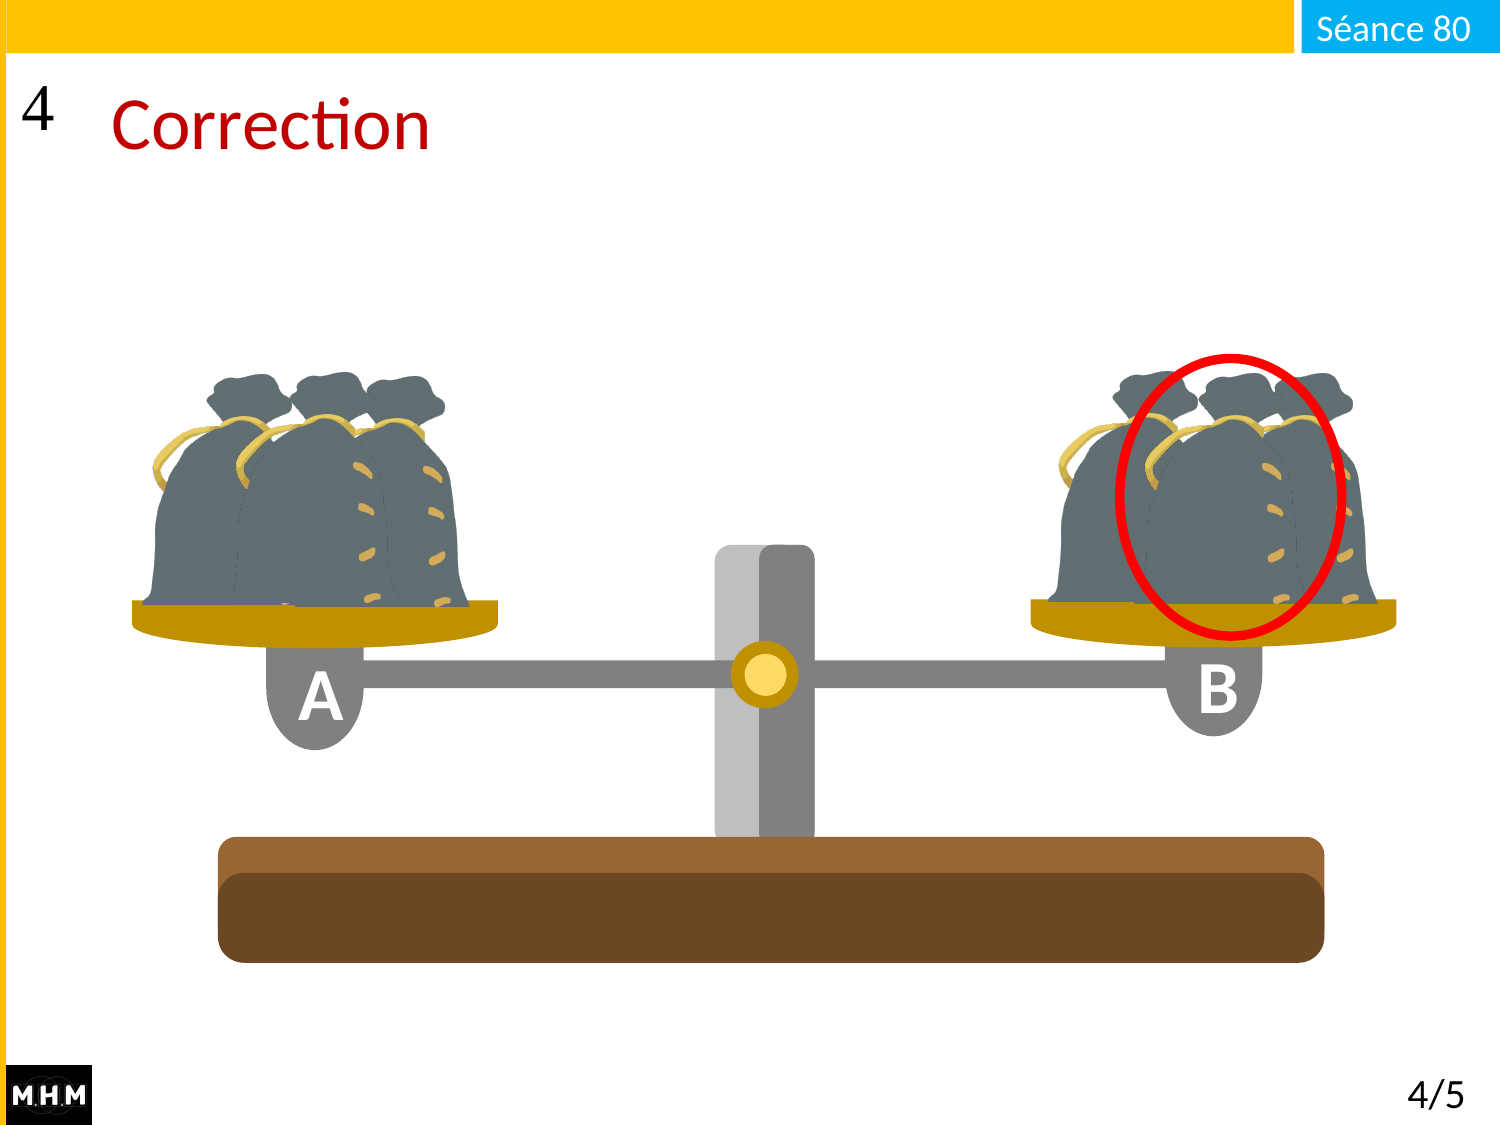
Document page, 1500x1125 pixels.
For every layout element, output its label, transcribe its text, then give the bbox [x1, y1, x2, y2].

text_box [216, 835, 1326, 896]
picture [103, 372, 520, 607]
text_box [1029, 602, 1398, 649]
text_box [1182, 357, 1283, 373]
text_box [216, 871, 1326, 964]
text_box [743, 652, 788, 697]
text_box [713, 543, 770, 659]
text_box [1158, 604, 1304, 638]
text_box [265, 649, 365, 752]
text_box [131, 605, 499, 650]
text_box [797, 659, 1165, 690]
text_box B [1182, 651, 1247, 716]
picture [1009, 371, 1428, 604]
text_box [758, 690, 816, 835]
text_box [713, 690, 758, 835]
text_box [758, 543, 816, 659]
list 4/5 [1373, 1064, 1500, 1125]
title Correction [96, 60, 1391, 191]
picture [6, 1065, 92, 1125]
text_box [1163, 648, 1264, 738]
text_box A [282, 658, 347, 723]
text_box [729, 639, 800, 710]
text_box [365, 659, 733, 690]
